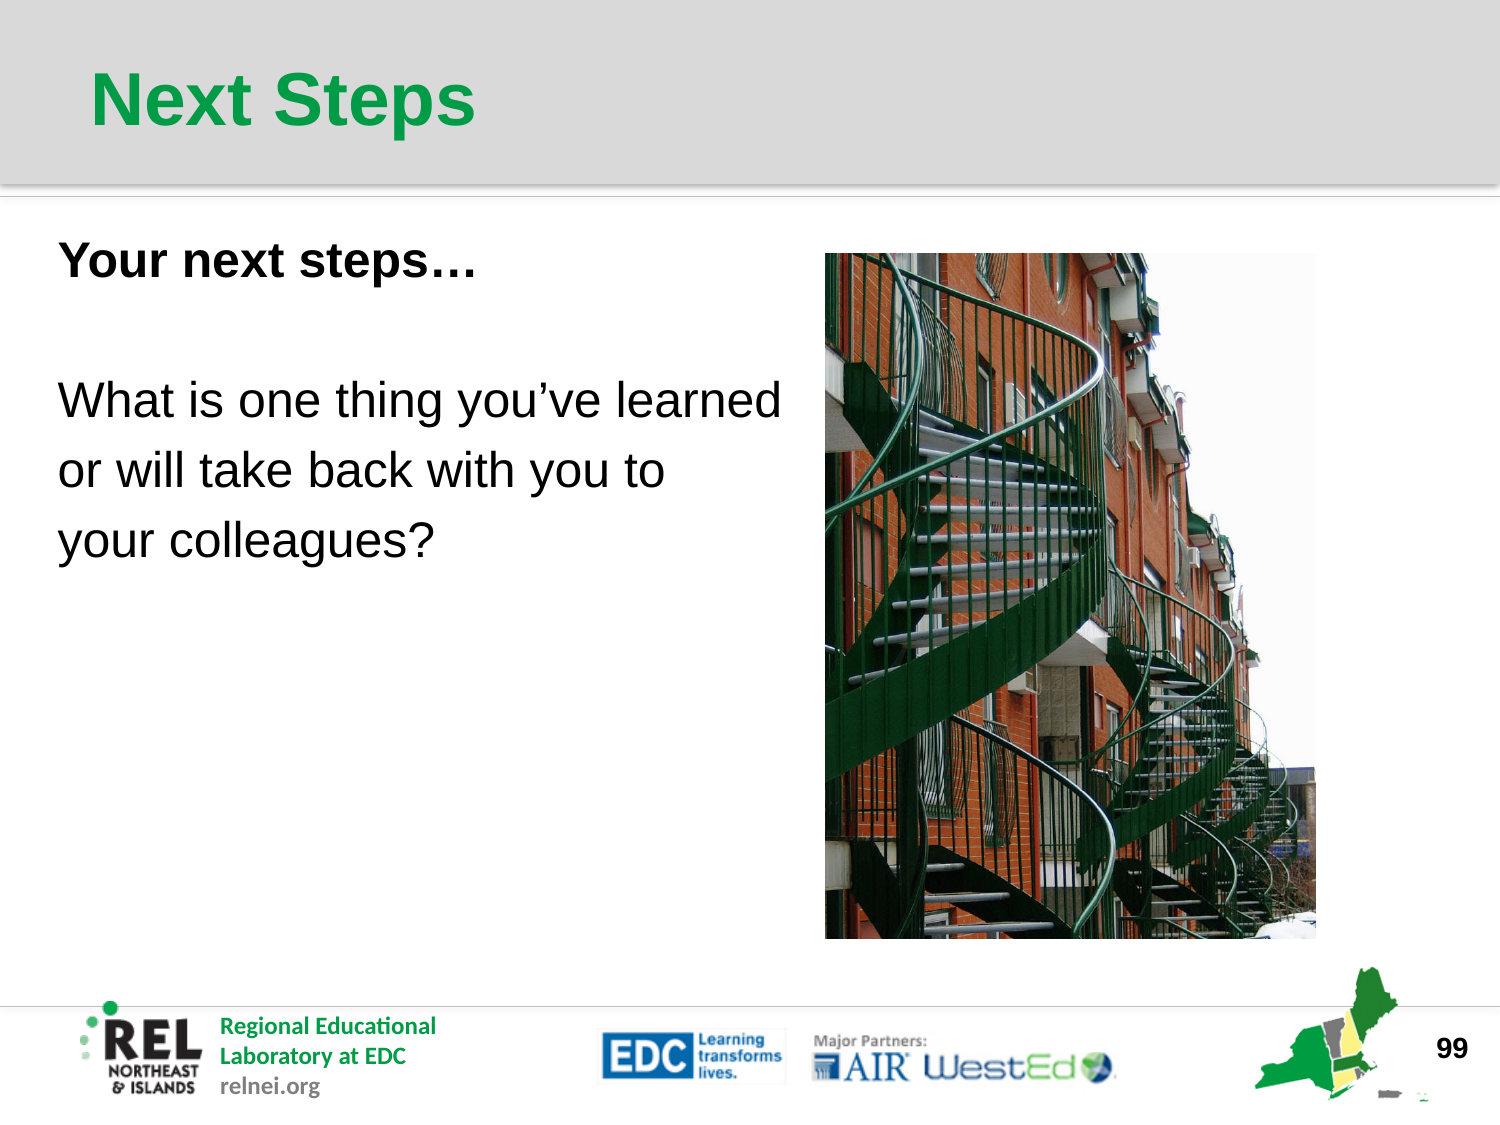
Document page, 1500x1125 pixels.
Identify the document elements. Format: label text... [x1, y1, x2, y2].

picture [594, 1028, 1138, 1091]
title Next Steps [75, 25, 1425, 165]
picture [80, 1001, 227, 1108]
picture [825, 253, 1316, 939]
slide_number 99 [1392, 1017, 1484, 1077]
list Your next steps… What is one thing you’ve learned or will take back with you to your colleagues? [42, 219, 1393, 939]
picture [1245, 964, 1442, 1103]
